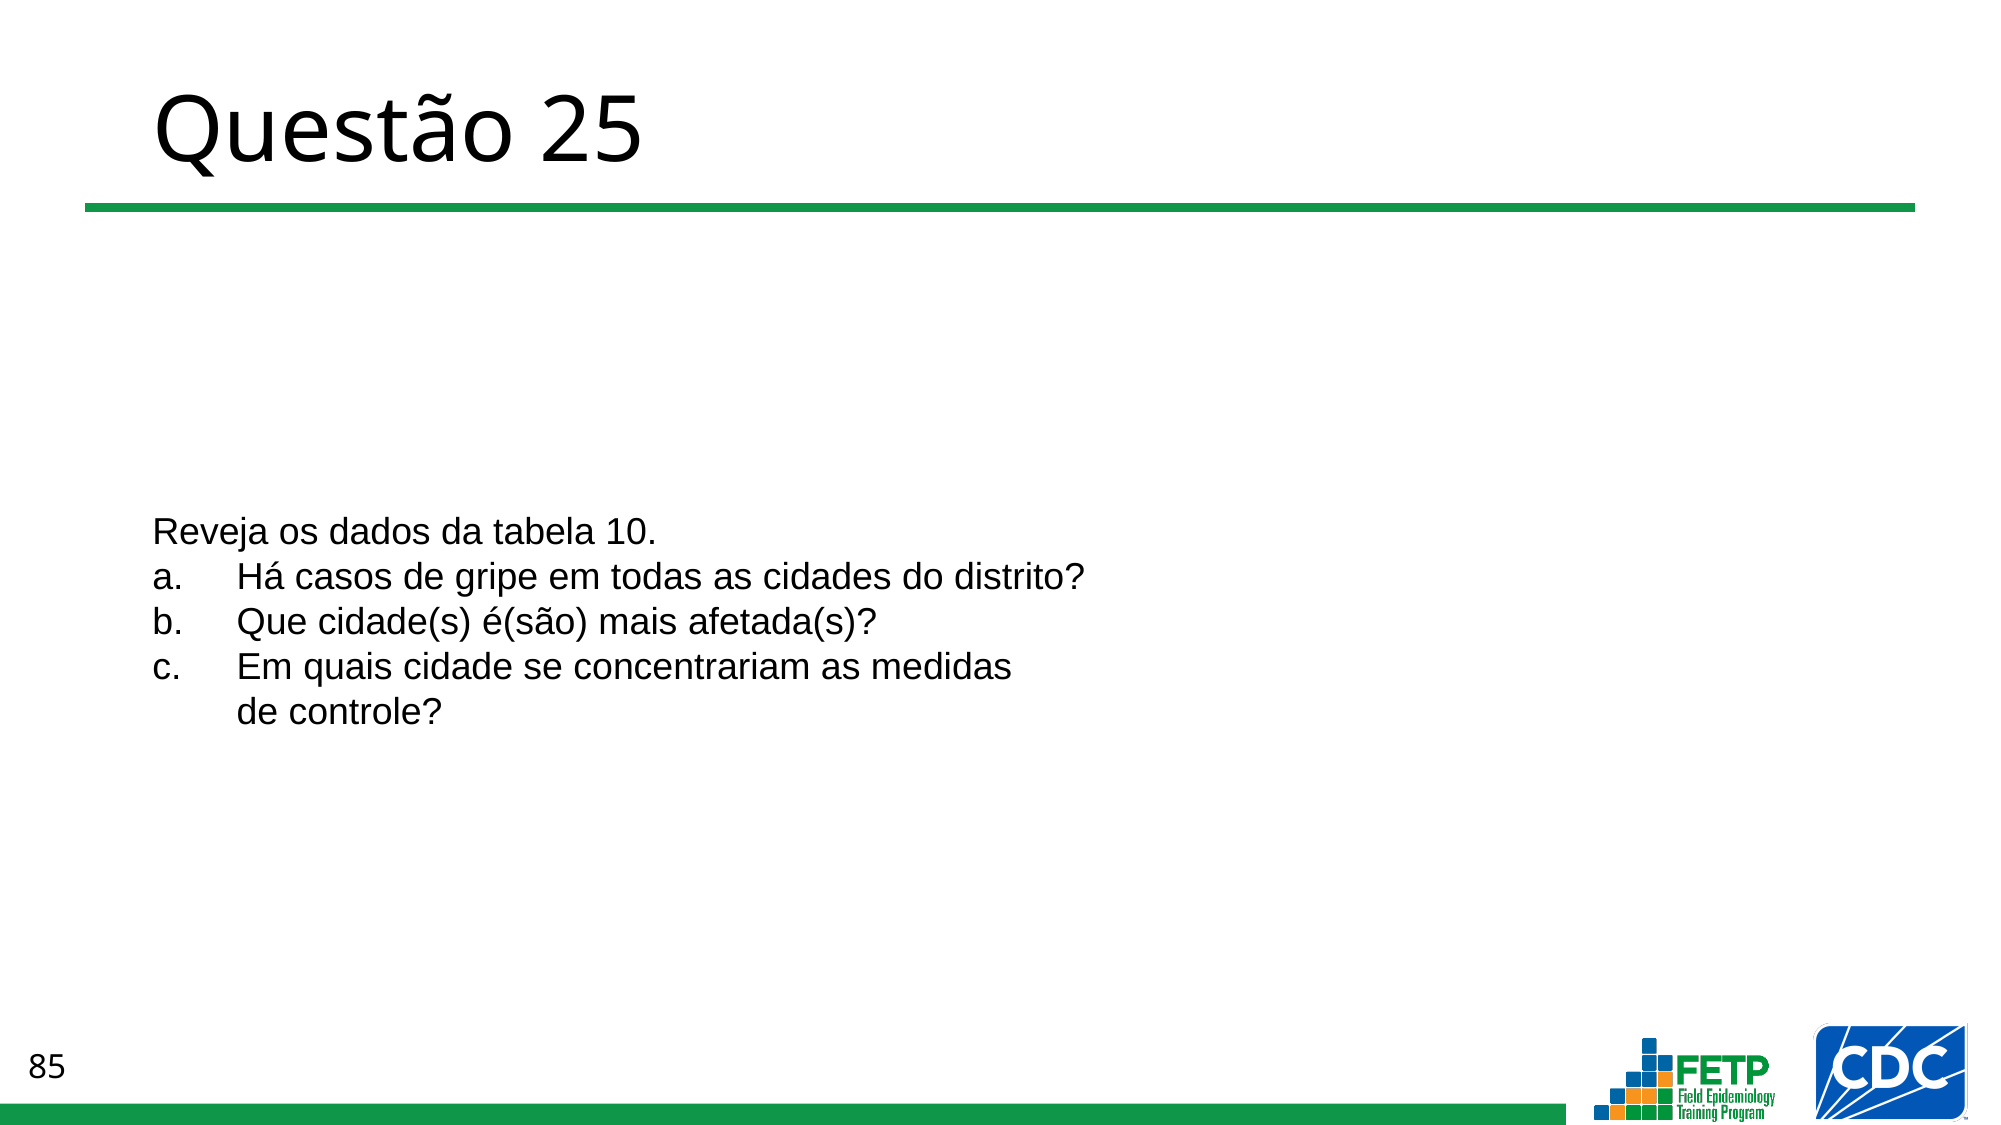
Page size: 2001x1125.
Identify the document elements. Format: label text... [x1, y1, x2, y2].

picture [1813, 1023, 1968, 1122]
list Reveja os dados da tabela 10. Há casos de gripe em todas as cidades do distrito? Que cidade(s) é(são) mais afetada(s)? Em quais cidade se concentrariam as medidas de controle? [137, 239, 1778, 1001]
title Questão 25 [137, 75, 1863, 207]
picture [1594, 1038, 1775, 1122]
